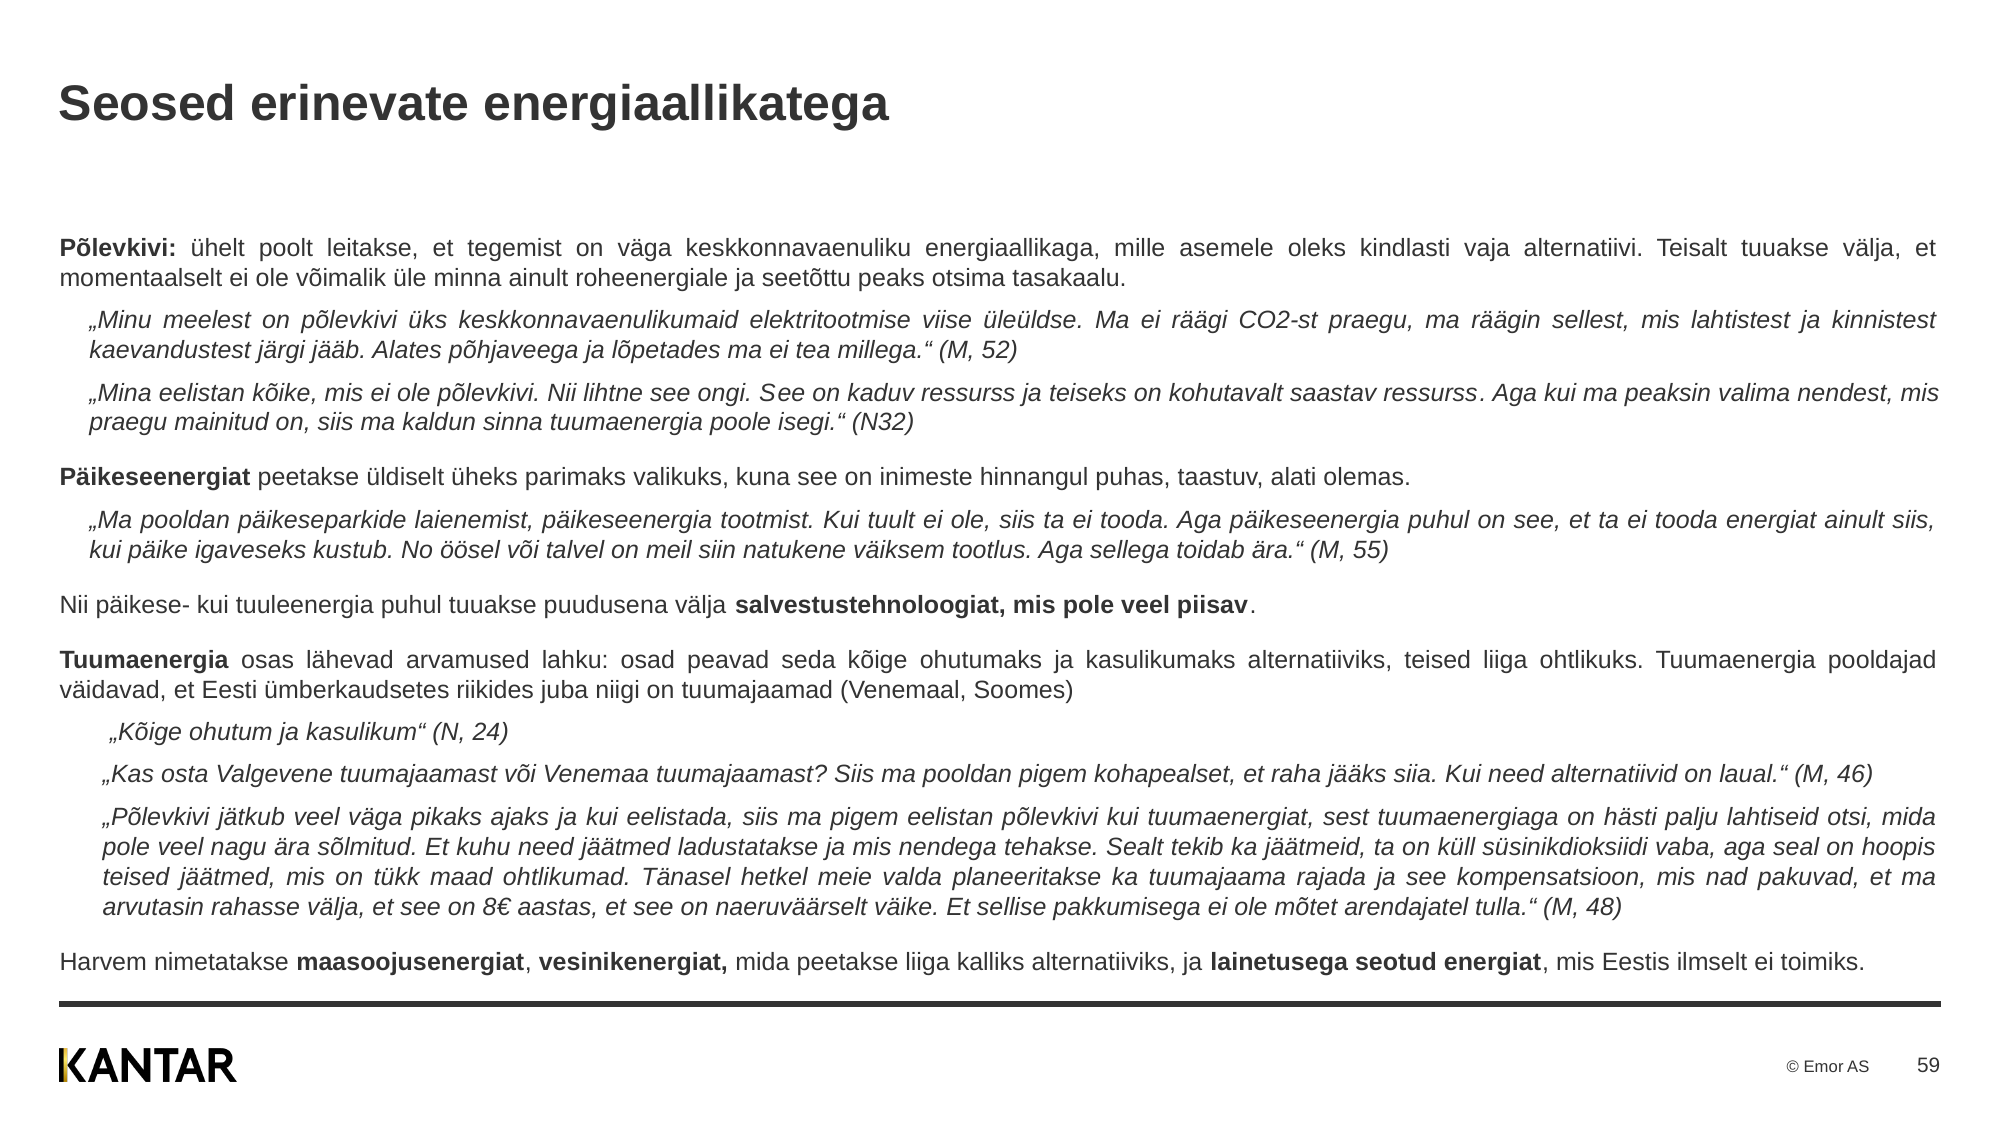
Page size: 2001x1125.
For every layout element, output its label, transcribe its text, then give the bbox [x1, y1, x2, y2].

list Põlevkivi: ühelt poolt leitakse, et tegemist on väga keskkonnavaenuliku energiaallikaga, mille asemele oleks kindlasti vaja alternatiivi. Teisalt tuuakse välja, et momentaalselt ei ole võimalik üle minna ainult roheenergiale ja seetõttu peaks otsima tasakaalu. „Minu meelest on põlevkivi üks keskkonnavaenulikumaid elektritootmise viise üleüldse. Ma ei räägi CO2-st praegu, ma räägin sellest, mis lahtistest ja kinnistest kaevandustest järgi jääb. Alates põhjaveega ja lõpetades ma ei tea millega.“ (M, 52) „Mina eelistan kõike, mis ei ole põlevkivi. Nii lihtne see ongi. See on kaduv ressurss ja teiseks on kohutavalt saastav ressurss. Aga kui ma peaksin valima nendest, mis praegu mainitud on, siis ma kaldun sinna tuumaenergia poole isegi.“ (N32) Päikeseenergiat peetakse üldiselt üheks parimaks valikuks, kuna see on inimeste hinnangul puhas, taastuv, alati olemas. „Ma pooldan päikeseparkide laienemist, päikeseenergia tootmist. Kui tuult ei ole, siis ta ei tooda. Aga päikeseenergia puhul on see, et ta ei tooda energiat ainult siis, kui päike igaveseks kustub. No öösel või talvel on meil siin natukene väiksem tootlus. Aga sellega toidab ära.“ (M, 55) Nii päikese- kui tuuleenergia puhul tuuakse puudusena välja salvestustehnoloogiat, mis pole veel piisav. Tuumaenergia osas lähevad arvamused lahku: osad peavad seda kõige ohutumaks ja kasulikumaks alternatiiviks, teised liiga ohtlikuks. Tuumaenergia pooldajad väidavad, et Eesti ümberkaudsetes riikides juba niigi on tuumajaamad (Venemaal, Soomes) „Kõige ohutum ja kasulikum“ (N, 24) „Kas osta Valgevene tuumajaamast või Venemaa tuumajaamast? Siis ma pooldan pigem kohapealset, et raha jääks siia. Kui need alternatiivid on laual.“ (M, 46) „Põlevkivi jätkub veel väga pikaks ajaks ja kui eelistada, siis ma pigem eelistan põlevkivi kui tuumaenergiat, sest tuumaenergiaga on hästi palju lahtiseid otsi, mida pole veel nagu ära sõlmitud. Et kuhu need jäätmed ladustatakse ja mis nendega tehakse. Sealt tekib ka jäätmeid, ta on küll süsinikdioksiidi vaba, aga seal on hoopis teised jäätmed, mis on tükk maad ohtlikumad. Tänasel hetkel meie valda planeeritakse ka tuumajaama rajada ja see kompensatsioon, mis nad pakuvad, et ma arvutasin rahasse välja, et see on 8€ aastas, et see on naeruväärselt väike. Et sellise pakkumisega ei ole mõtet arendajatel tulla.“ (M, 48) Harvem nimetatakse maasoojusenergiat, vesinikenergiat, mida peetakse liiga kalliks alternatiiviks, ja lainetusega seotud energiat, mis Eestis ilmselt ei toimiks. [59, 231, 1941, 971]
title Seosed erinevate energiaallikatega [59, 70, 1941, 137]
picture [59, 1048, 237, 1082]
slide_number 59 [1780, 1048, 1941, 1081]
